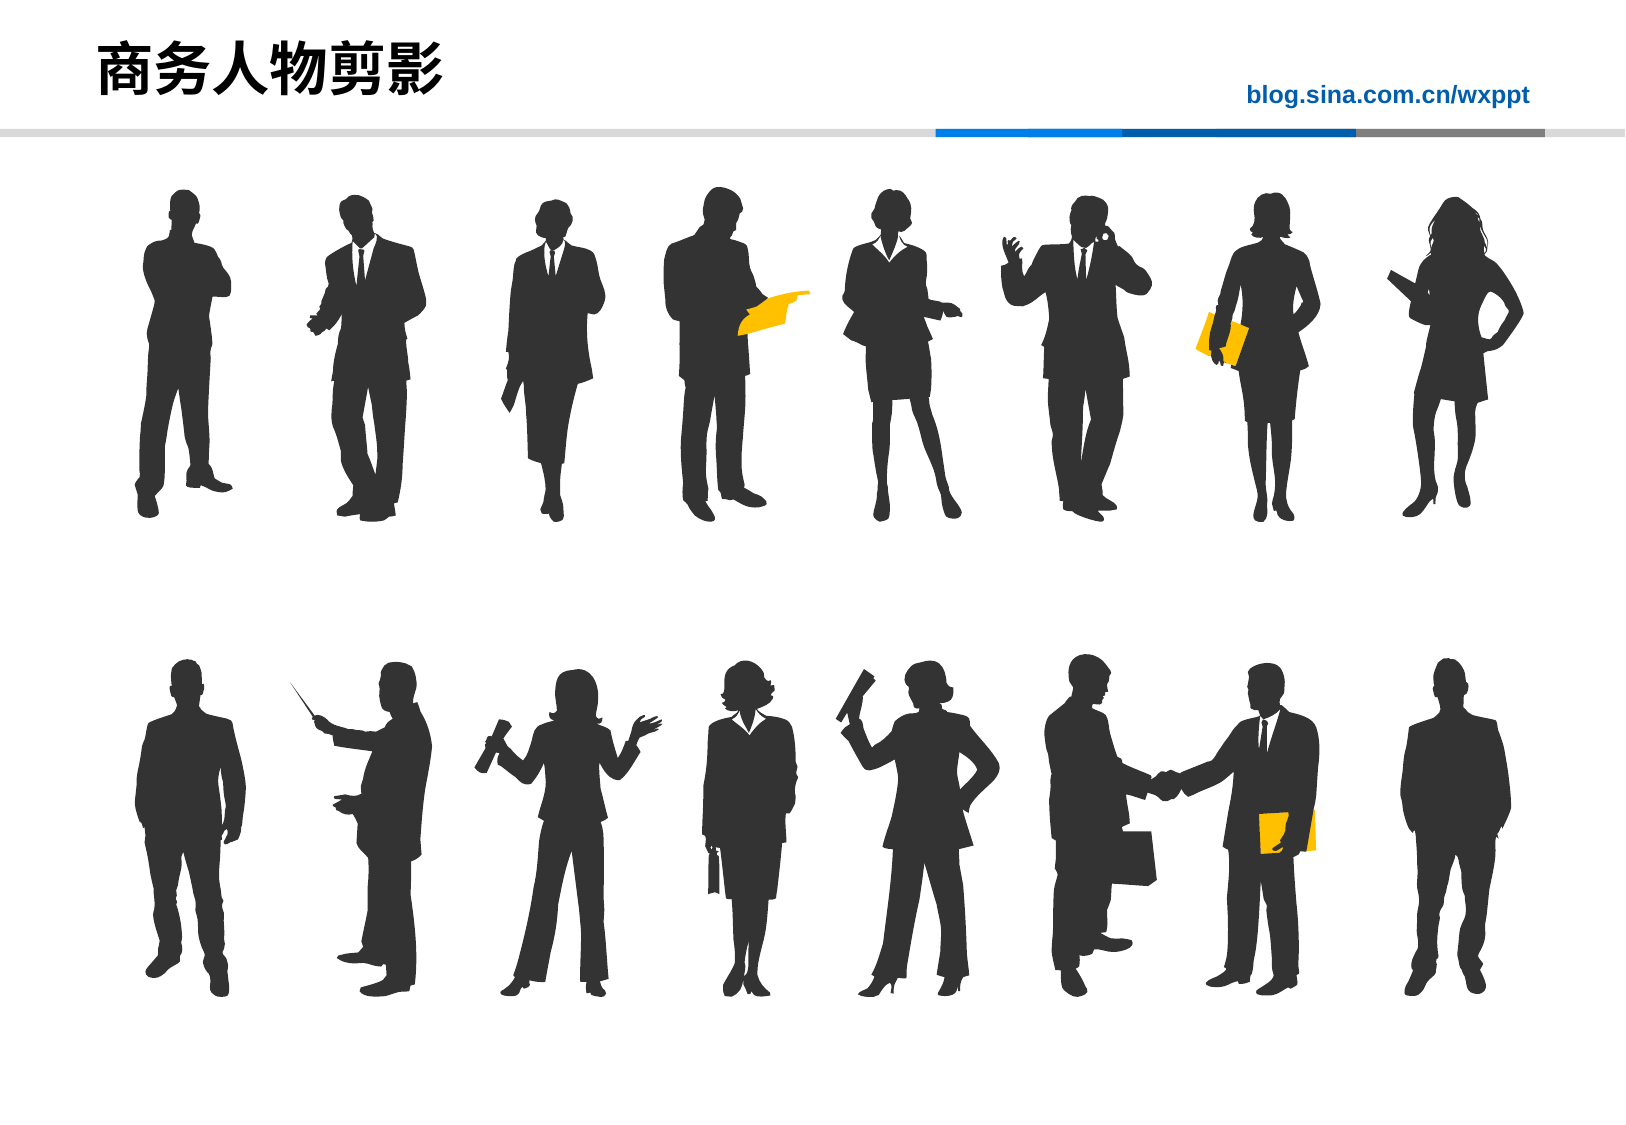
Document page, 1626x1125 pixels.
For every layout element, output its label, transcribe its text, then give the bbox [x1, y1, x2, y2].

text_box [842, 188, 963, 522]
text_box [134, 188, 233, 519]
text_box [1209, 192, 1321, 522]
text_box [501, 199, 606, 522]
title 商务人物剪影 [80, 24, 1545, 111]
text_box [1399, 657, 1512, 997]
text_box [1221, 321, 1248, 365]
text_box [737, 290, 811, 336]
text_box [1386, 194, 1525, 519]
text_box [289, 653, 1321, 1000]
text_box [1000, 195, 1152, 522]
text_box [134, 658, 247, 998]
text_box [663, 186, 768, 522]
text_box [1195, 311, 1214, 357]
text_box [306, 194, 427, 522]
